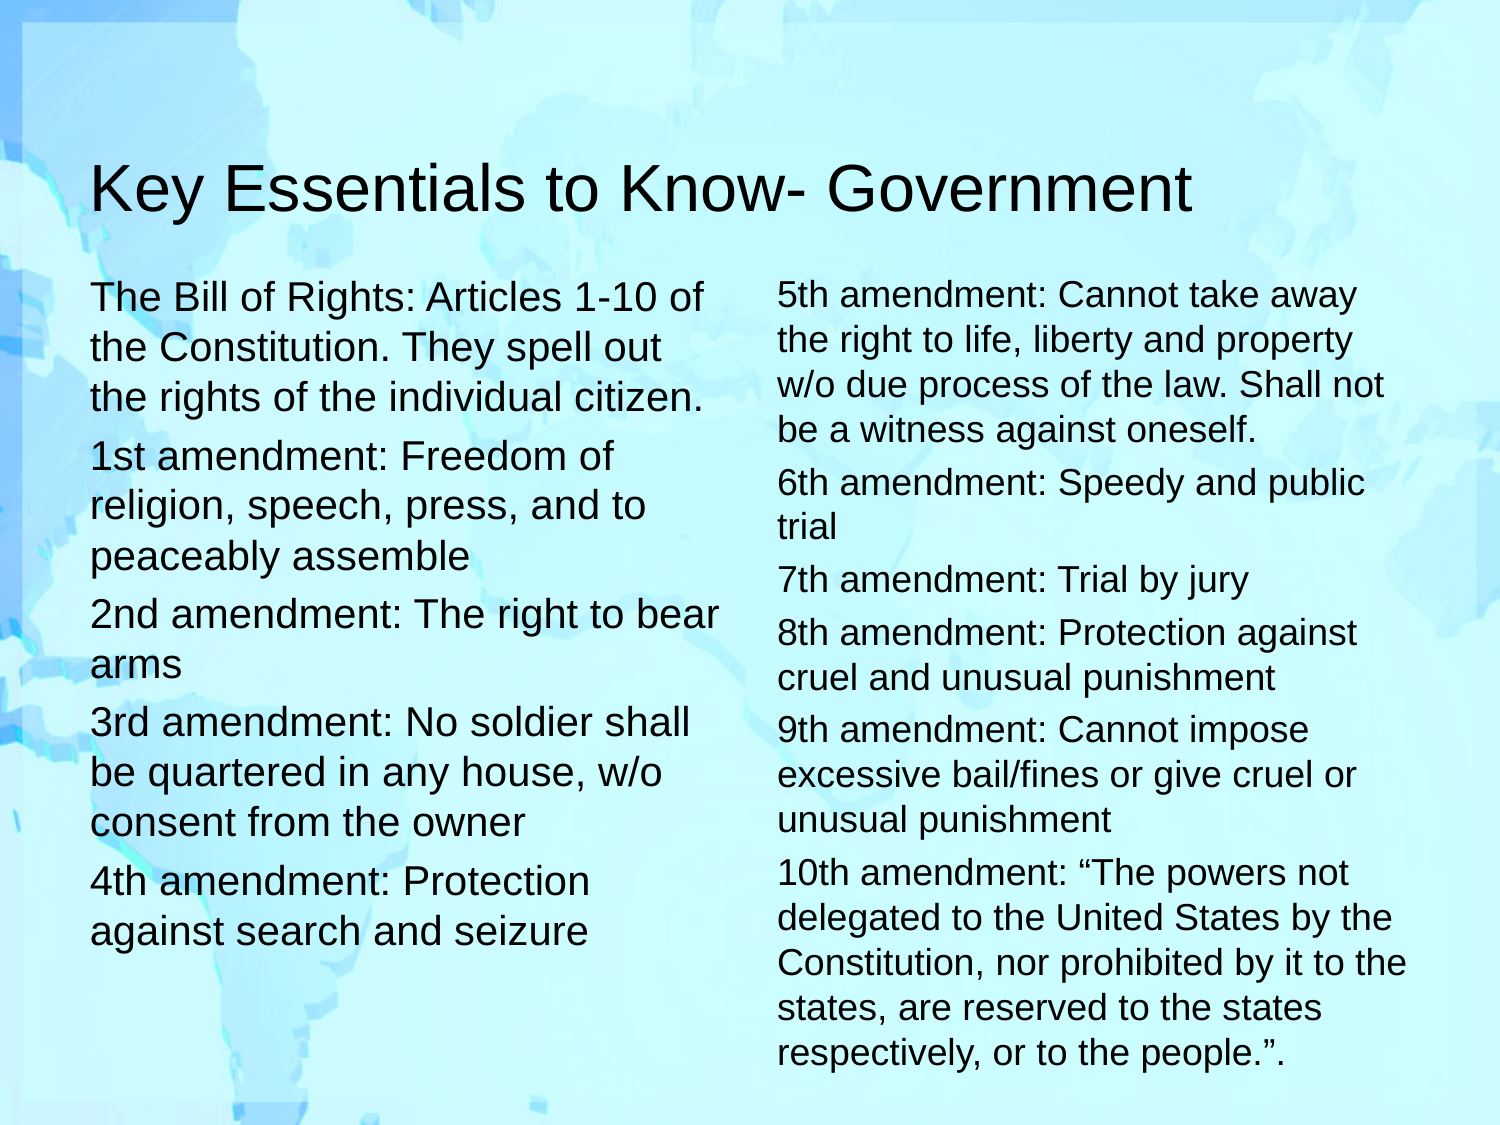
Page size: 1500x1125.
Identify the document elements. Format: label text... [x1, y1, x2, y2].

list 5th amendment: Cannot take away the right to life, liberty and property w/o due process of the law. Shall not be a witness against oneself. 6th amendment: Speedy and public trial 7th amendment: Trial by jury 8th amendment: Protection against cruel and unusual punishment 9th amendment: Cannot impose excessive bail/fines or give cruel or unusual punishment 10th amendment: “The powers not delegated to the United States by the Constitution, nor prohibited by it to the states, are reserved to the states respectively, or to the people.”. [761, 262, 1425, 1005]
picture [0, 0, 1500, 1125]
list The Bill of Rights: Articles 1-10 of the Constitution. They spell out the rights of the individual citizen. 1st amendment: Freedom of religion, speech, press, and to peaceably assemble 2nd amendment: The right to bear arms 3rd amendment: No soldier shall be quartered in any house, w/o consent from the owner 4th amendment: Protection against search and seizure [74, 262, 737, 1005]
title Key Essentials to Know- Government [74, 45, 1425, 233]
